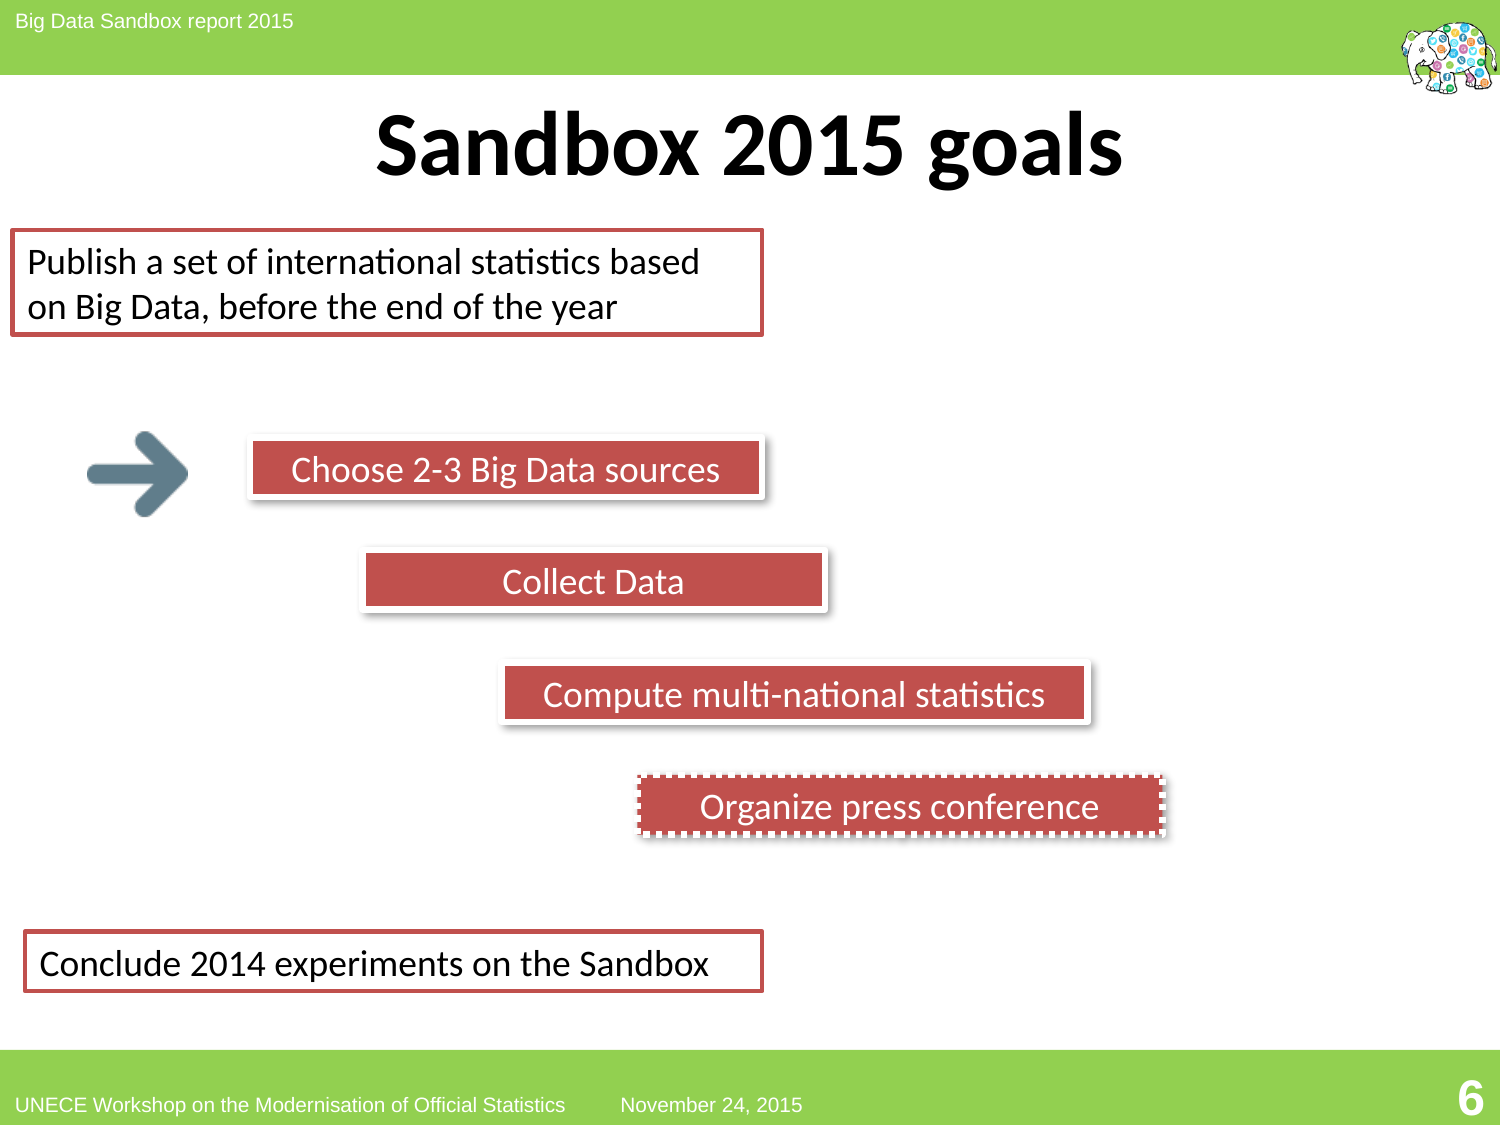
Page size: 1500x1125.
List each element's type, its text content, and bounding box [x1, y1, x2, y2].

text_box Conclude 2014 experiments on the Sandbox [23, 929, 764, 993]
picture [1388, 15, 1500, 96]
text_box Organize press conference [634, 772, 1166, 838]
text_box Choose 2-3 Big Data sources [247, 434, 765, 500]
text_box Compute multi-national statistics [498, 659, 1091, 725]
slide_number 6 [1388, 1058, 1500, 1125]
picture [87, 424, 188, 526]
text_box Collect Data [359, 547, 828, 613]
text_box Publish a set of international statistics based on Big Data, before the end of the year [10, 228, 764, 337]
title Sandbox 2015 goals [75, 45, 1425, 233]
